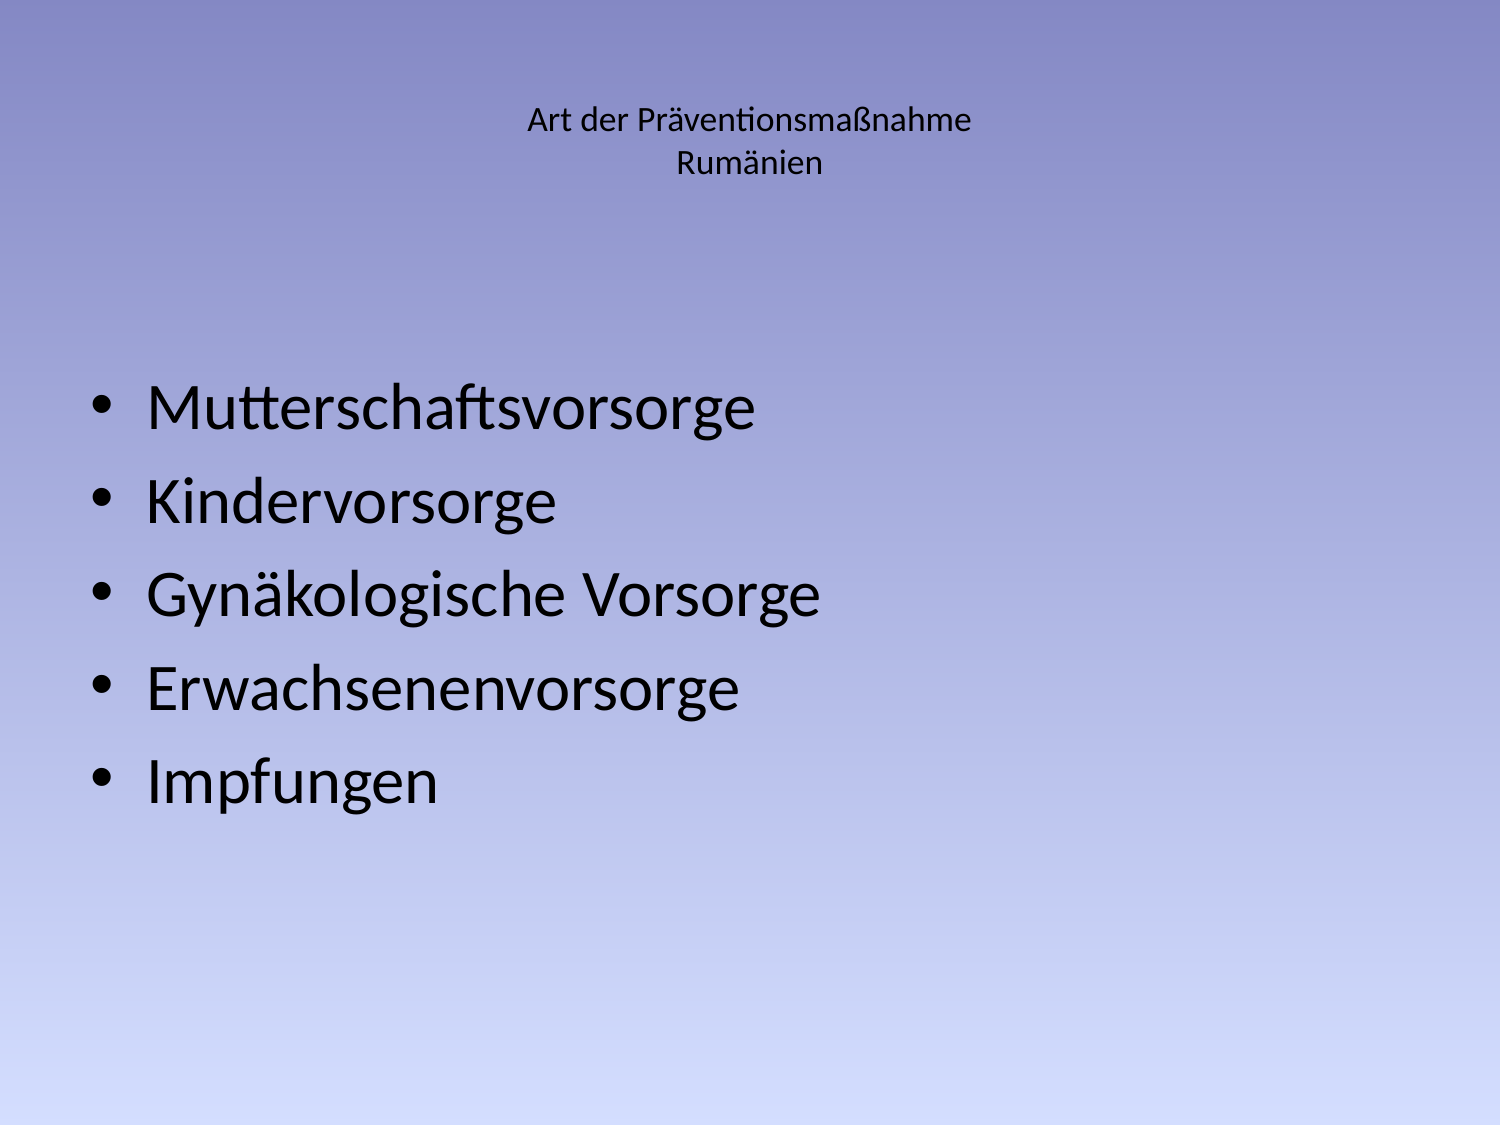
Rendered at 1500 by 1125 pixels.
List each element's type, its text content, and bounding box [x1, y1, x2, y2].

list Mutterschaftsvorsorge Kindervorsorge Gynäkologische Vorsorge Erwachsenenvorsorge Impfungen [75, 262, 1425, 1005]
title Art der Präventionsmaßnahme Rumänien [75, 45, 1425, 233]
